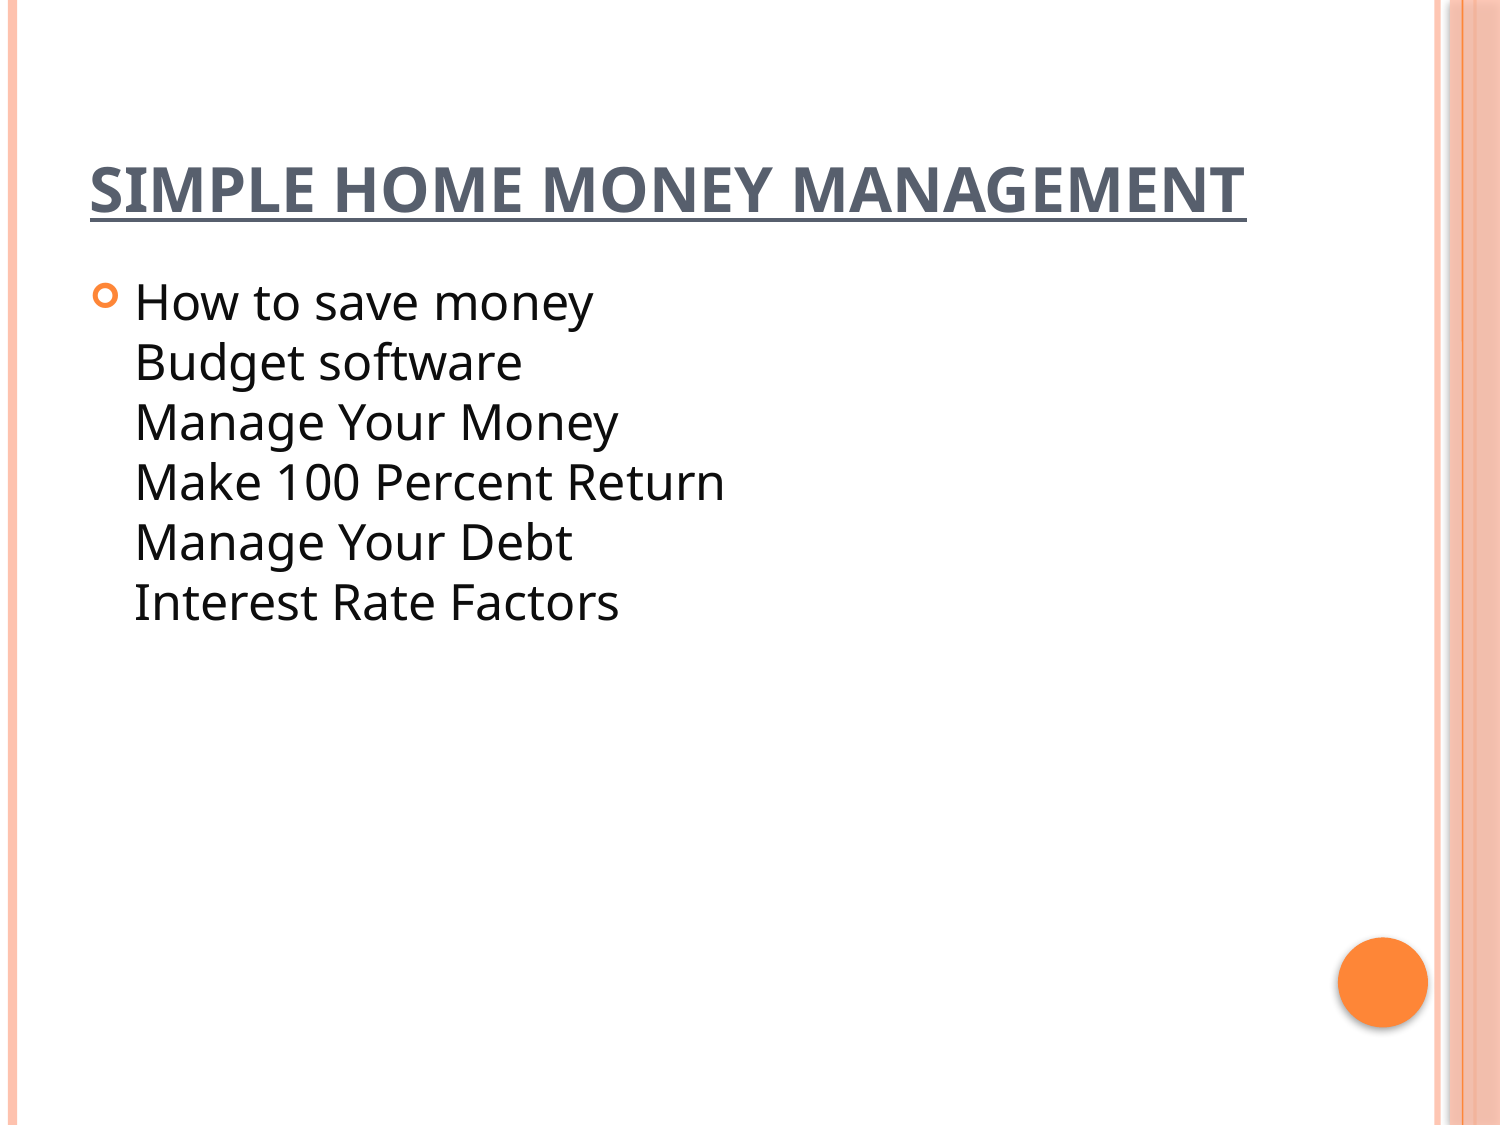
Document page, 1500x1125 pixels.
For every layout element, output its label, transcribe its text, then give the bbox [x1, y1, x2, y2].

title Simple home money management [75, 45, 1300, 233]
list How to save money Budget software Manage Your Money Make 100 Percent Return Manage Your Debt Interest Rate Factors [75, 262, 1300, 1062]
